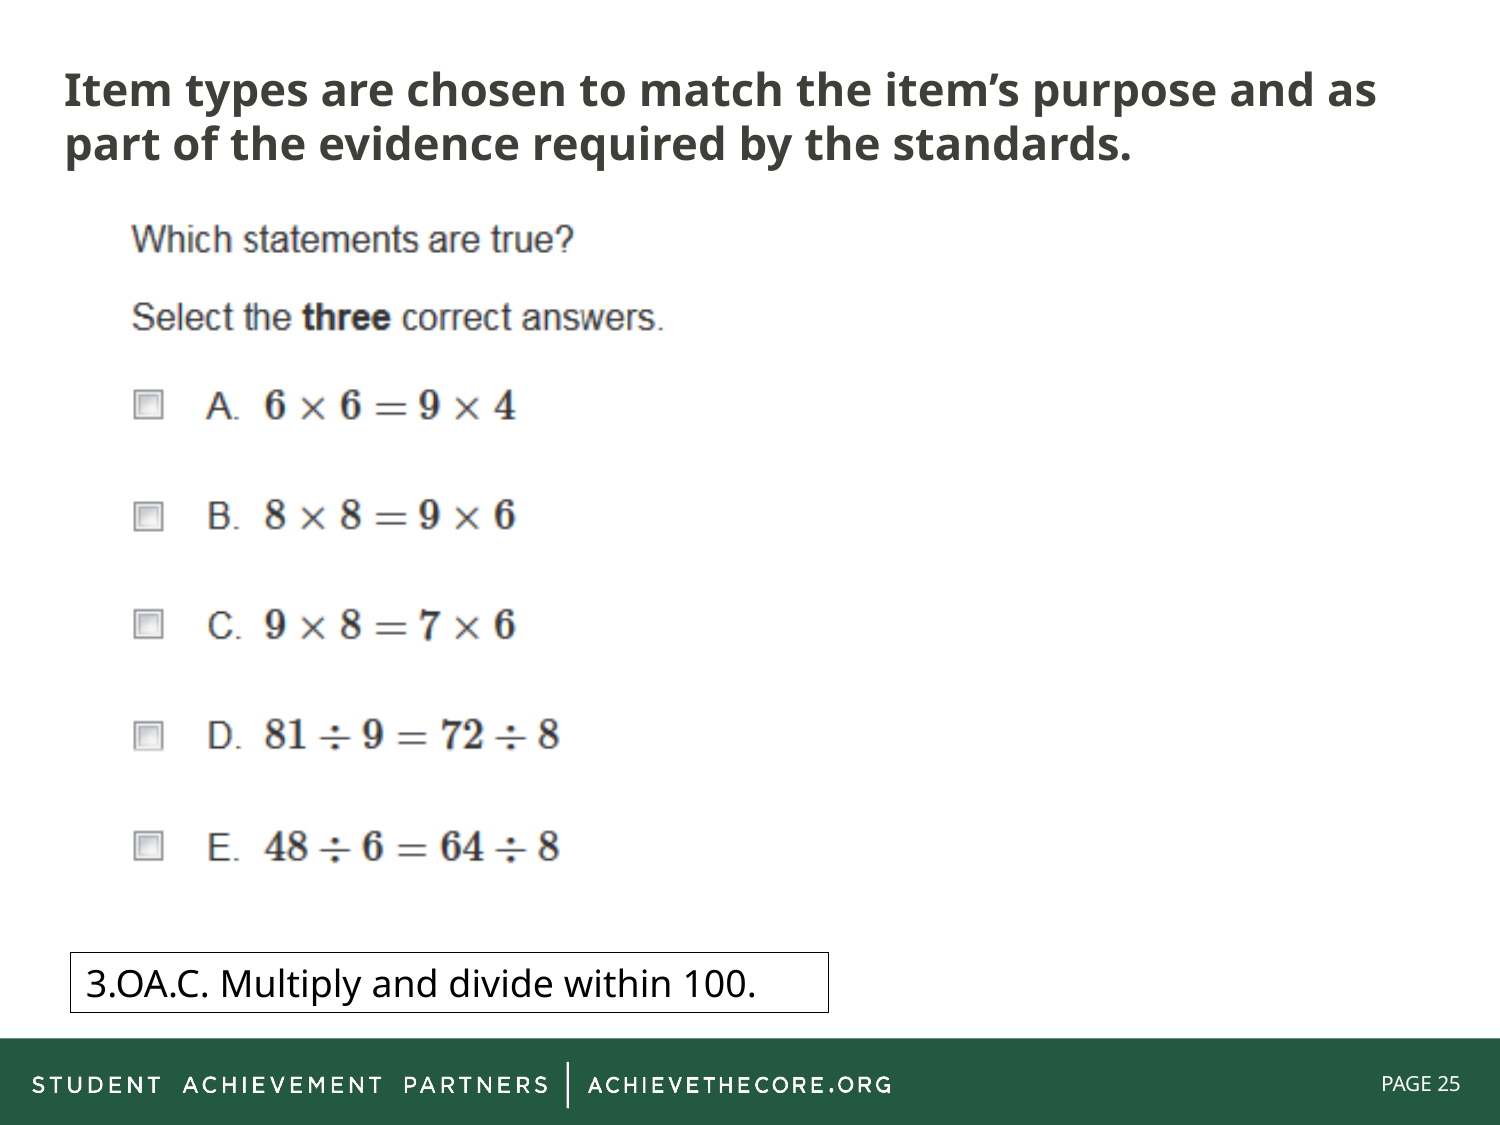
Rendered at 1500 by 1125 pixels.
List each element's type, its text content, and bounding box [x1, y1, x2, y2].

picture [116, 205, 697, 907]
picture [12, 1055, 911, 1112]
text_box 3.OA.C. Multiply and divide within 100. [70, 952, 829, 1013]
title Item types are chosen to match the item’s purpose and as part of the evidence required by the standards. [49, 45, 1397, 186]
